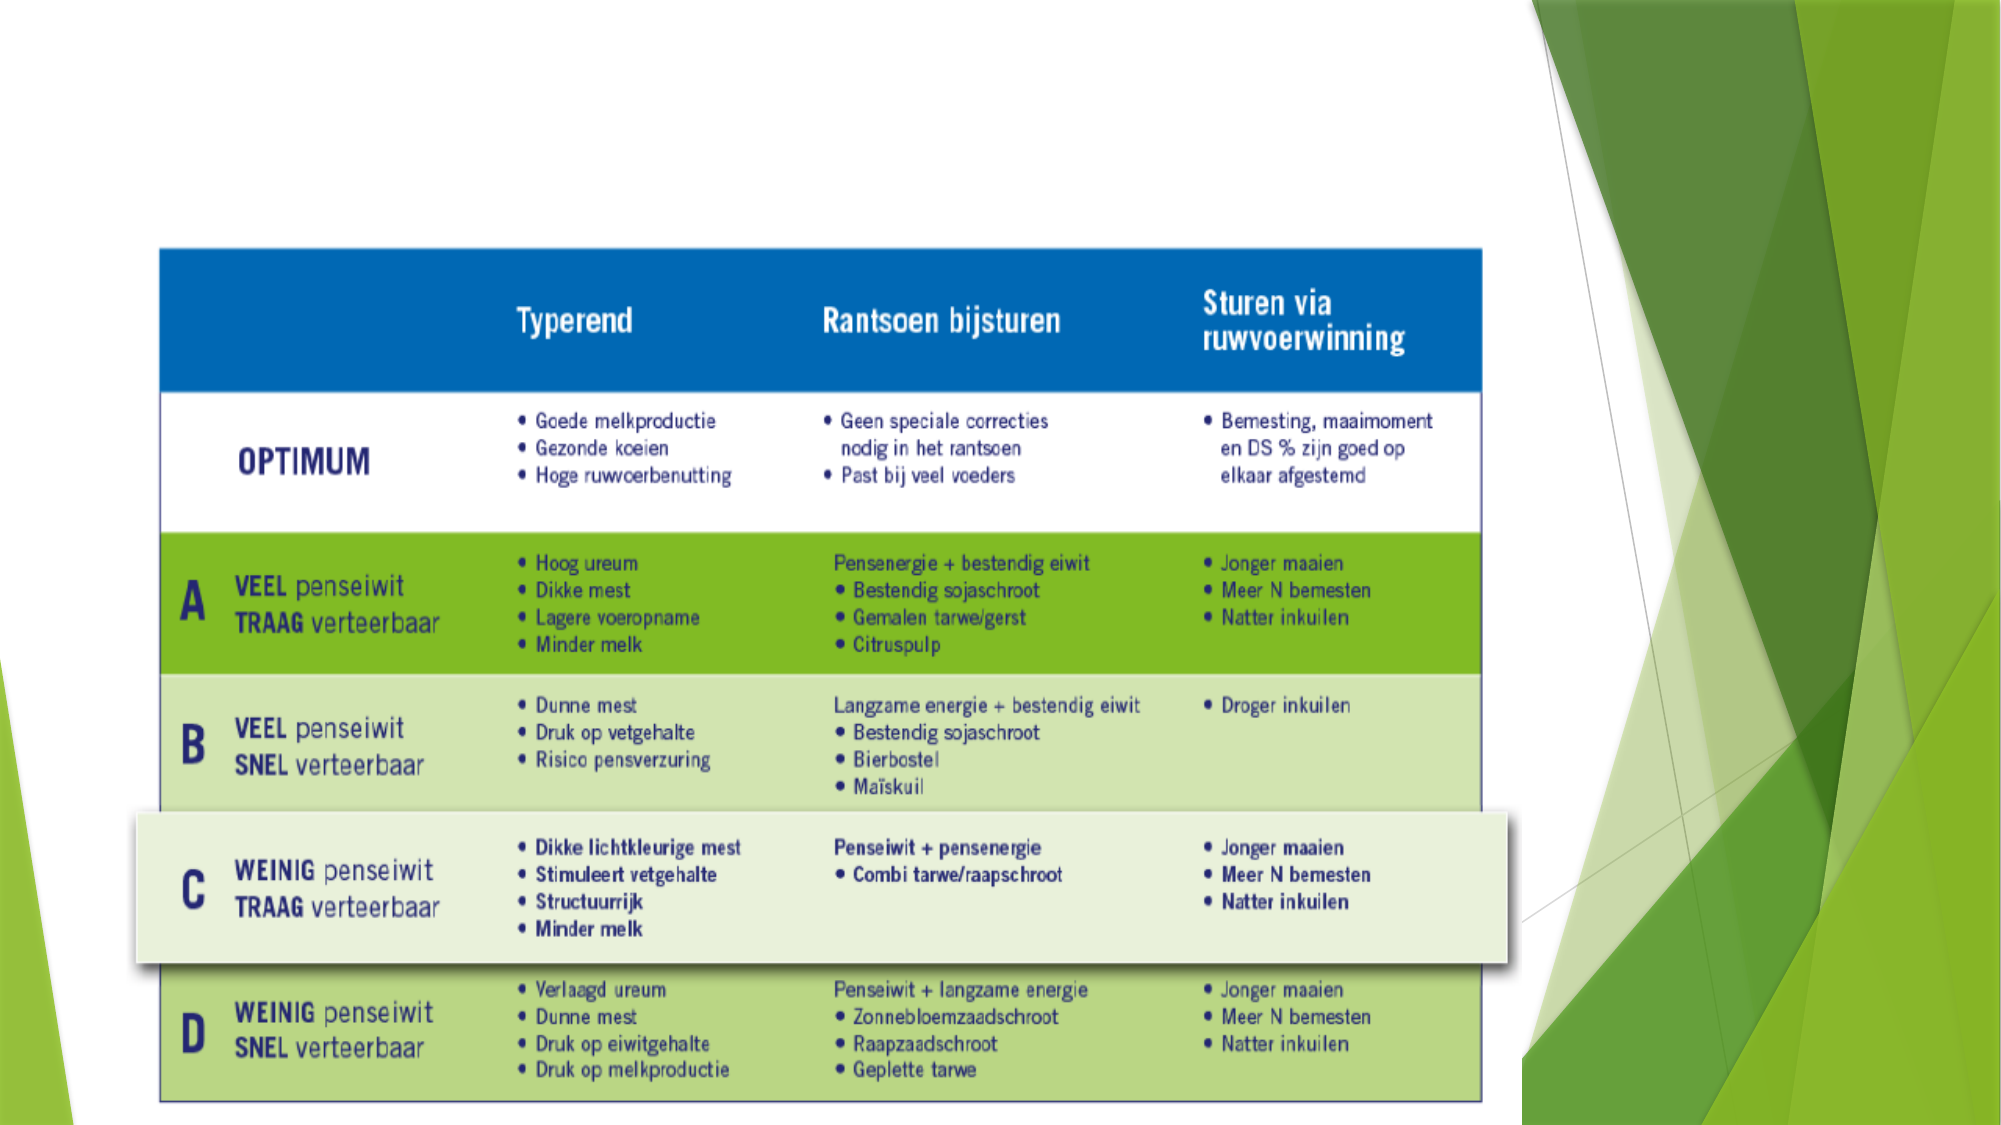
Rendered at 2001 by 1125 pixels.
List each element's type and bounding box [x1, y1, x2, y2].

picture [116, 219, 1522, 1125]
